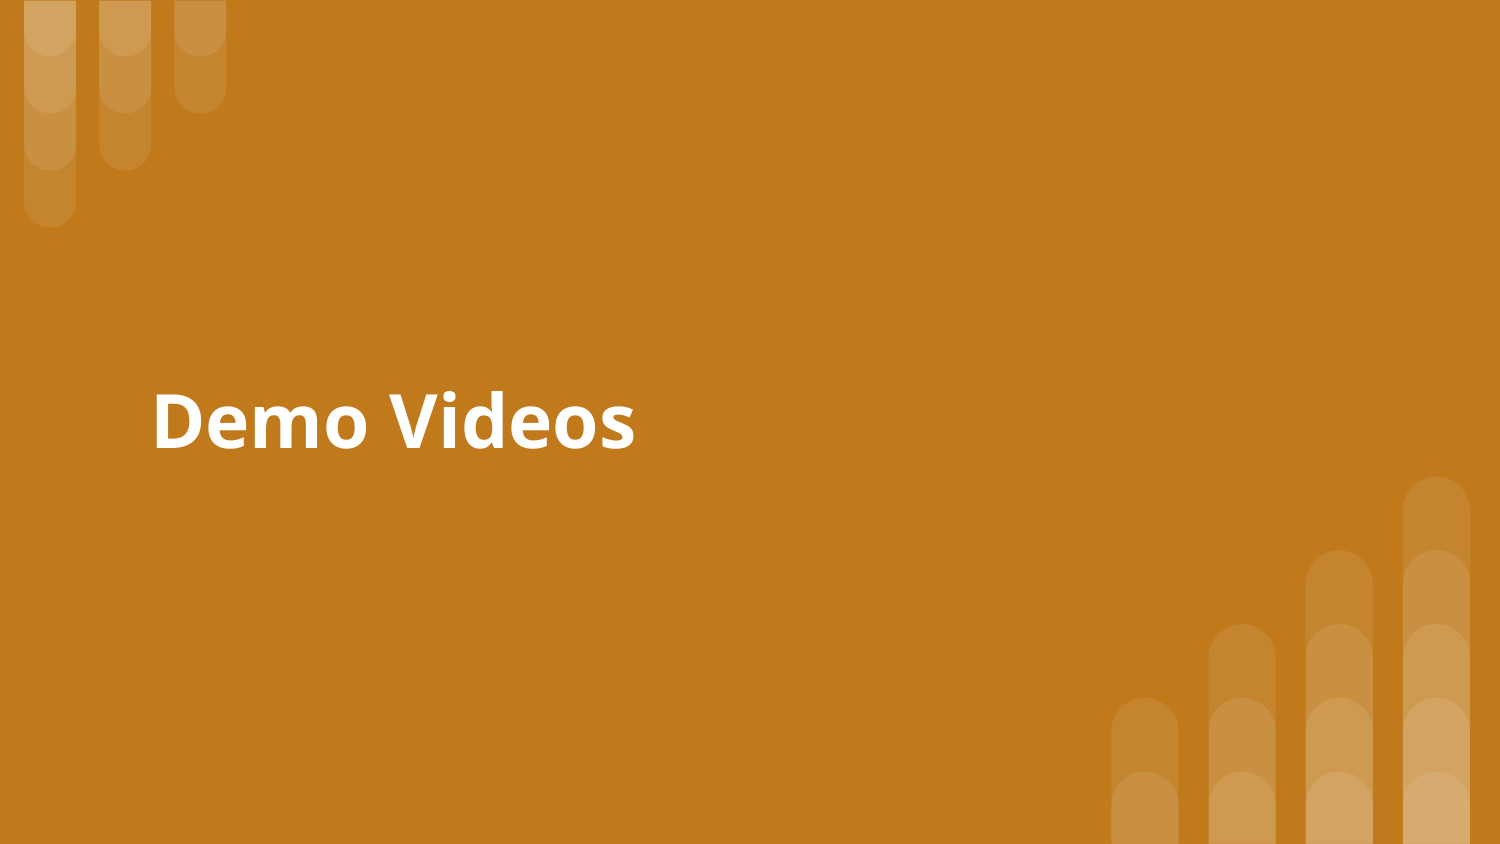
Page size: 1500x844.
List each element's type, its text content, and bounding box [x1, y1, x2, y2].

title Demo Videos [135, 264, 1097, 572]
